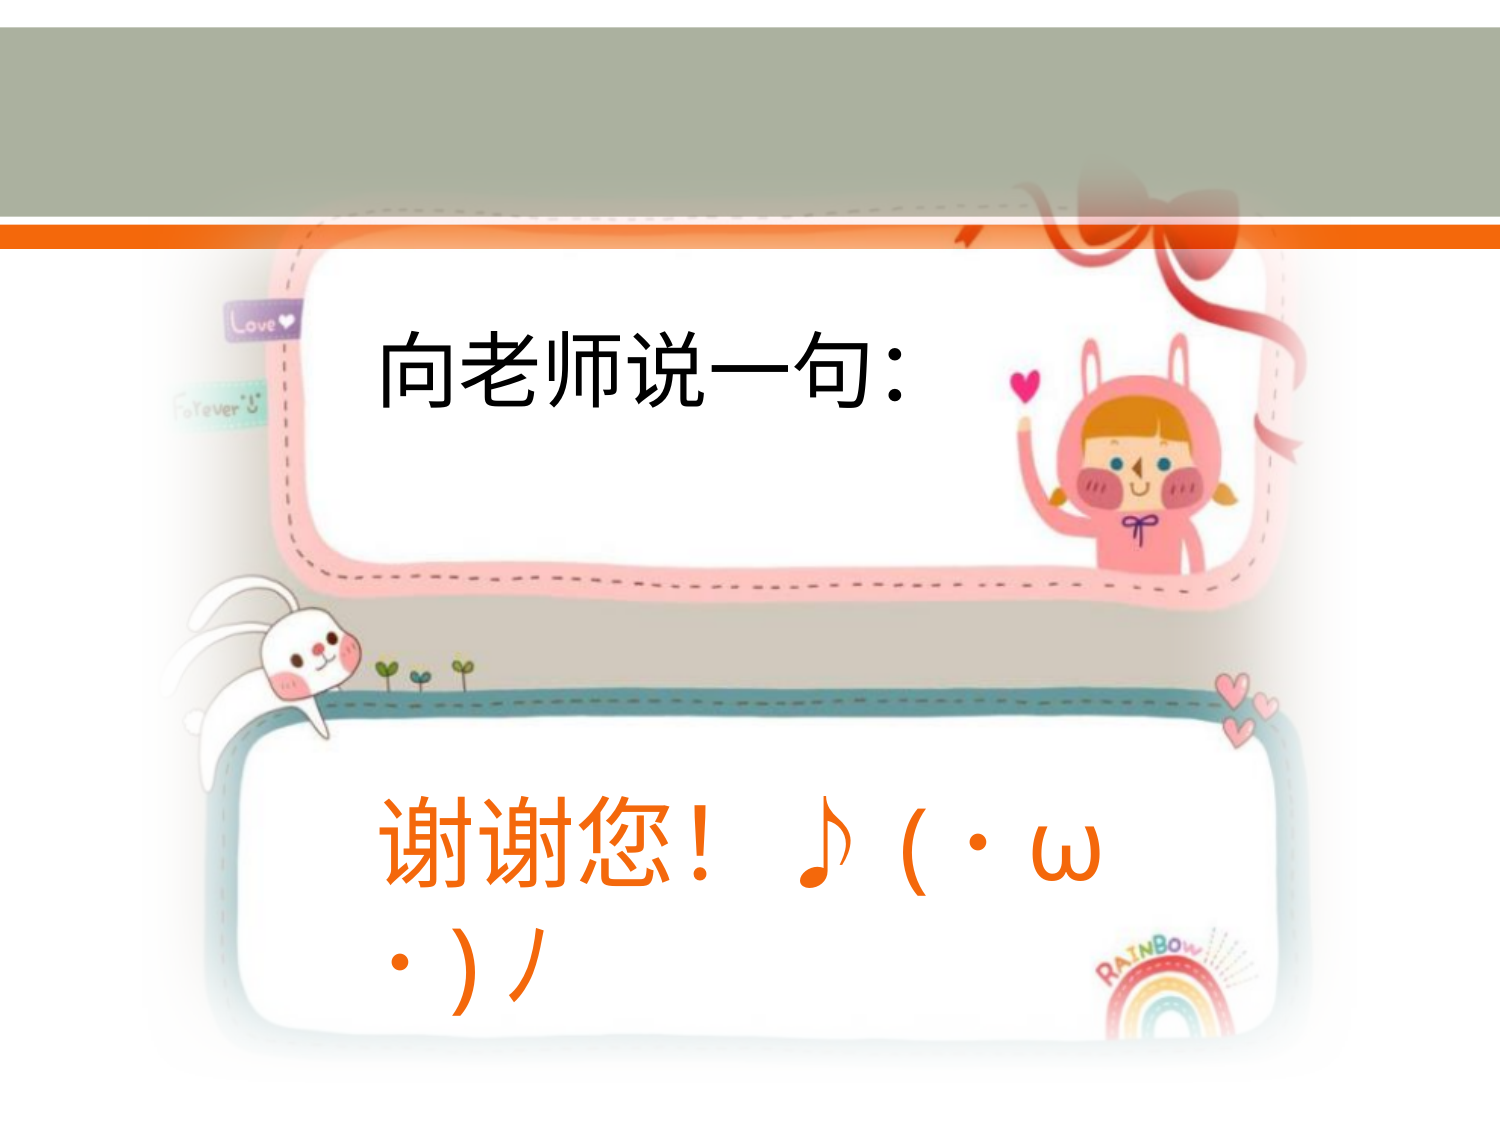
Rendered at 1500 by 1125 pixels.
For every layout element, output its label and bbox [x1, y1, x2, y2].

picture [138, 149, 1362, 1089]
